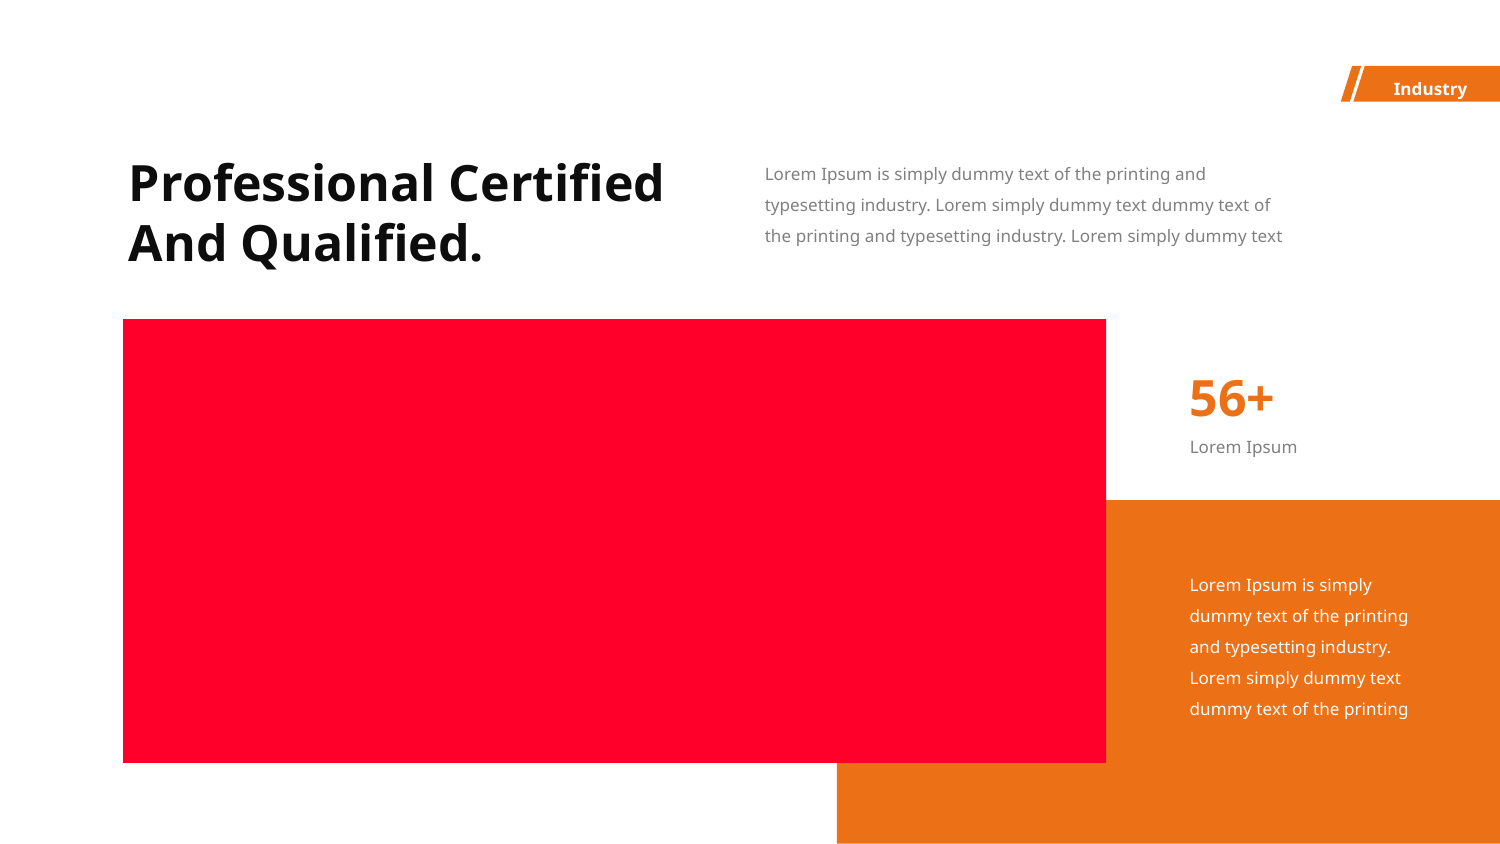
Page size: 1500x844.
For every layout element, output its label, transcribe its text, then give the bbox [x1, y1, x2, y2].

text_box Professional Certified And Qualified. [114, 144, 701, 280]
picture [123, 319, 1107, 763]
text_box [1340, 65, 1500, 107]
text_box Lorem Ipsum is simply dummy text of the printing and typesetting industry. Lorem simply dummy text dummy text of the printing and typesetting industry. Lorem simply dummy text [750, 145, 1313, 254]
text_box Lorem Ipsum [1174, 434, 1359, 465]
text_box Lorem Ipsum is simply dummy text of the printing and typesetting industry. Lorem simply dummy text dummy text of the printing [1174, 556, 1449, 727]
text_box 56+ [1174, 358, 1377, 434]
